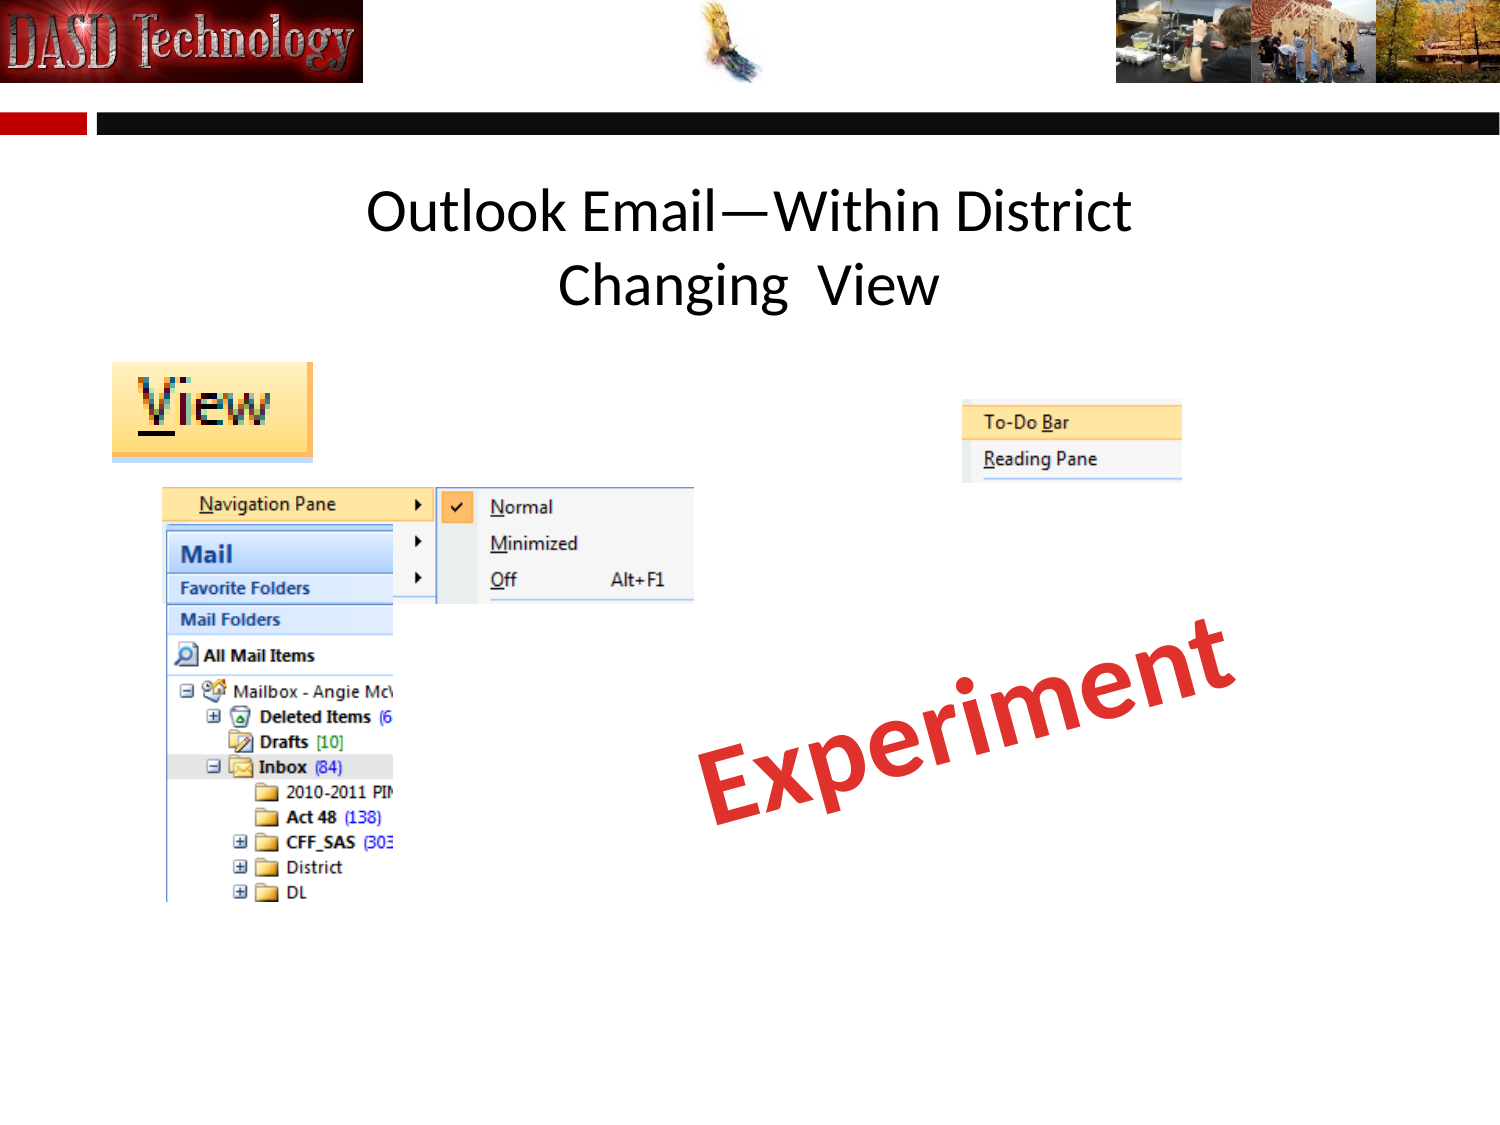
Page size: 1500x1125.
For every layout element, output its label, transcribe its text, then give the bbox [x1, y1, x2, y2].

text_box Experiment [698, 563, 1263, 861]
title Outlook Email—Within District Changing View [75, 162, 1425, 325]
picture [699, 0, 764, 83]
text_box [162, 487, 694, 902]
text_box [0, 110, 89, 137]
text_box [1116, 0, 1500, 83]
picture [962, 399, 1182, 483]
text_box [95, 110, 1500, 137]
picture [0, 0, 363, 84]
picture [112, 362, 313, 463]
